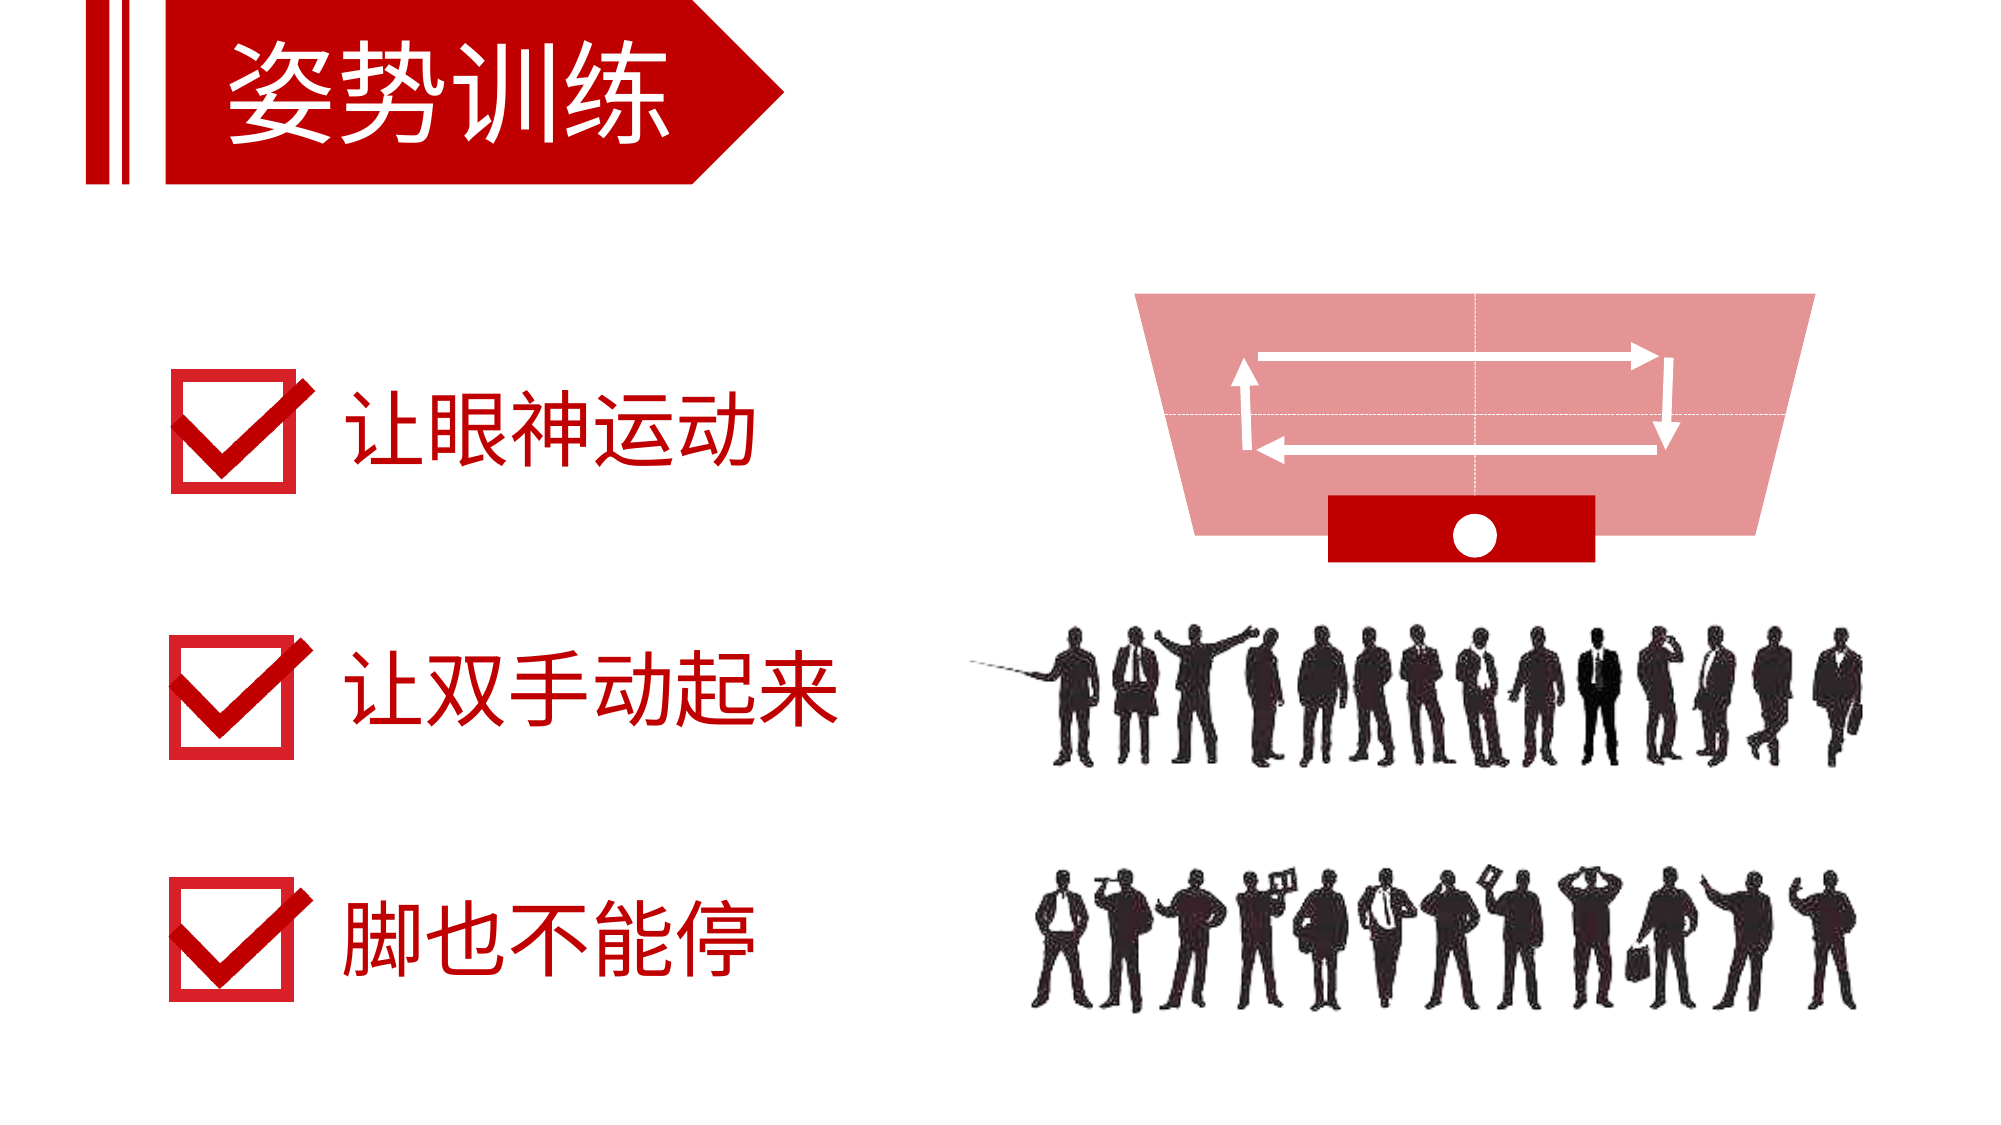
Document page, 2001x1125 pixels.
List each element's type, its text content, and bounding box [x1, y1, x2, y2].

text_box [165, 862, 891, 1013]
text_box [165, 612, 919, 763]
text_box [734, 40, 786, 144]
text_box [85, 0, 110, 185]
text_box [167, 352, 893, 504]
text_box [121, 0, 130, 185]
picture [949, 857, 1866, 1018]
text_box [1134, 293, 1816, 563]
picture [967, 601, 1883, 774]
text_box [164, 0, 713, 186]
text_box 姿势训练 [165, 15, 734, 165]
